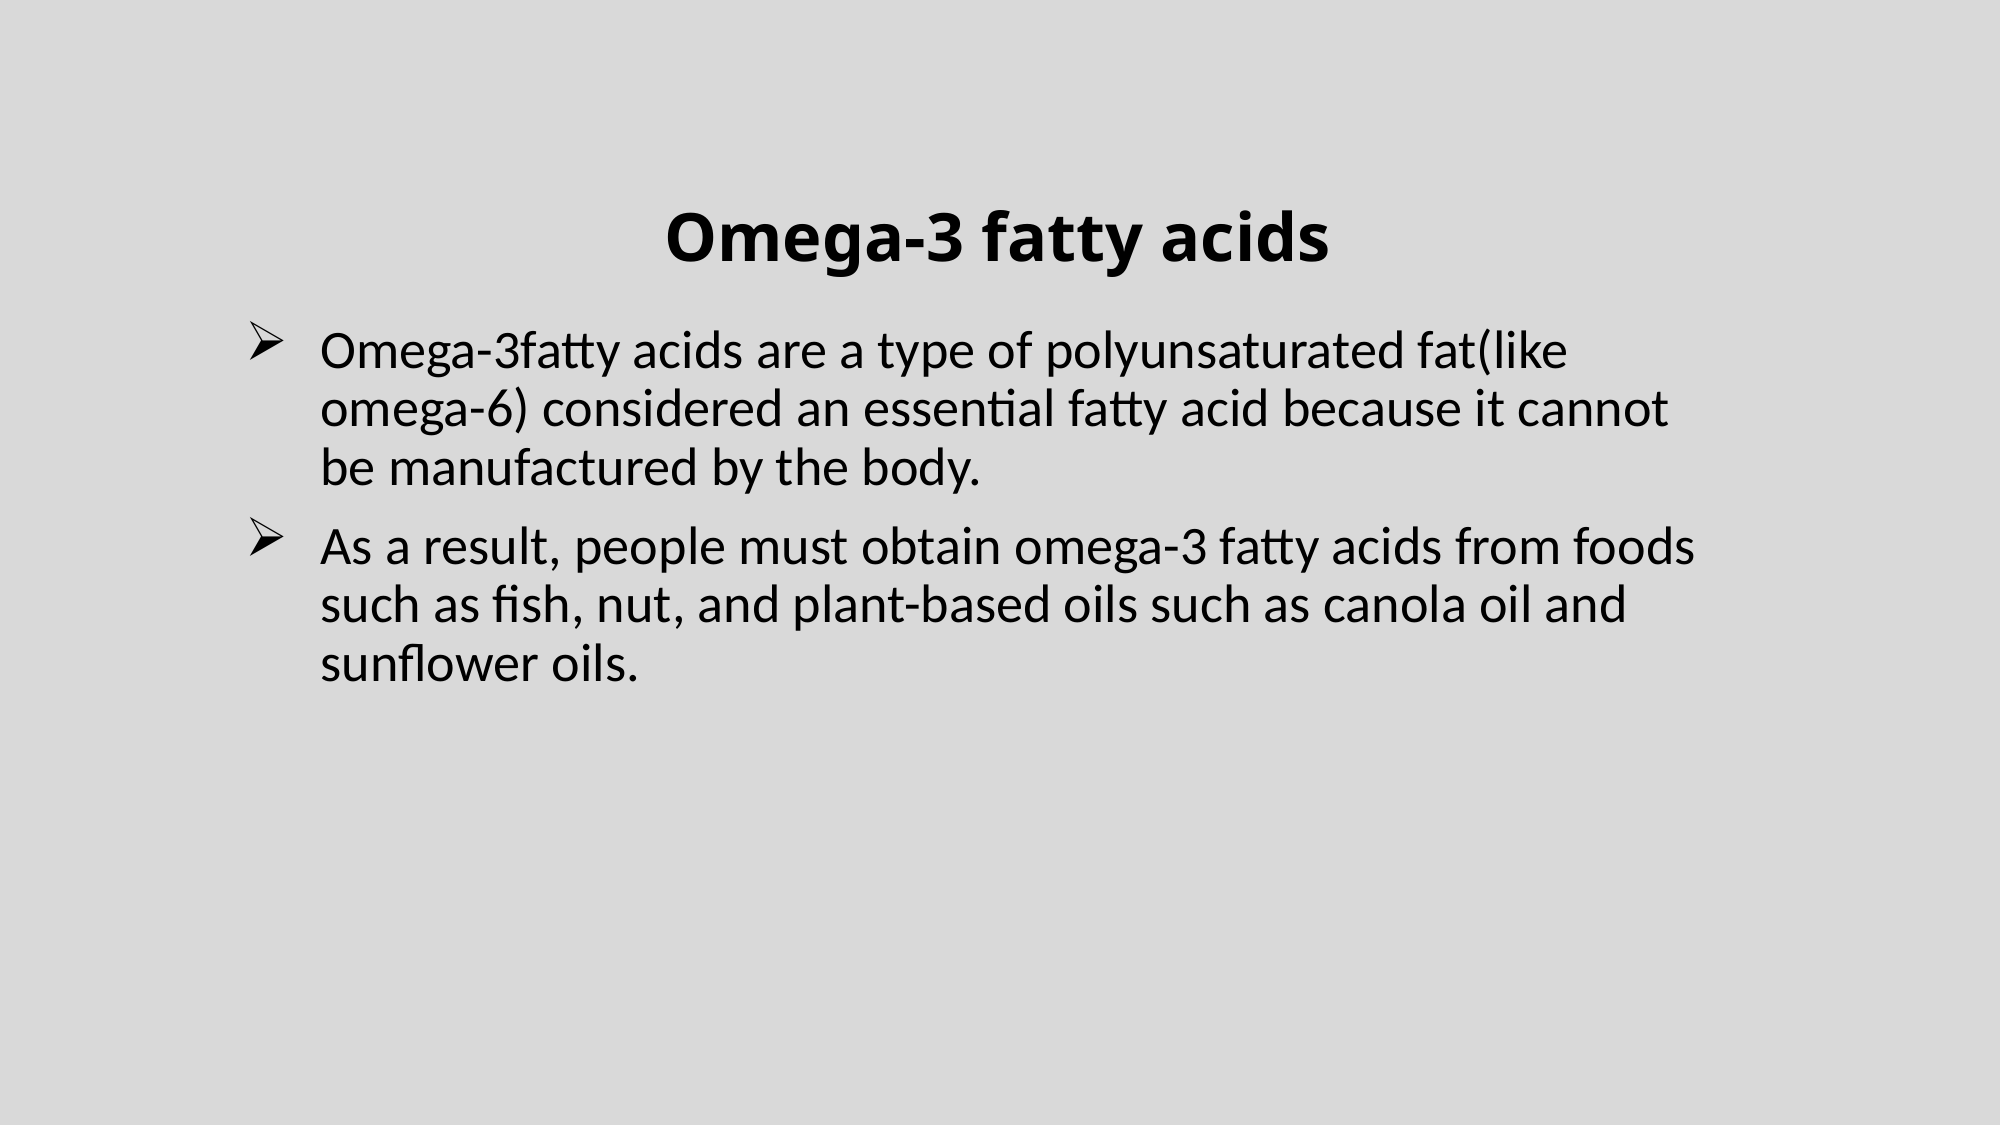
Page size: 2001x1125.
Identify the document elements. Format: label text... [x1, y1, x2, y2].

subtitle Omega-3fatty acids are a type of polyunsaturated fat(like omega-6) considered an essential fatty acid because it cannot be manufactured by the body. As a result, people must obtain omega-3 fatty acids from foods such as fish, nut, and plant-based oils such as canola oil and sunflower oils. [230, 313, 1731, 812]
title Omega-3 fatty acids [256, 84, 1757, 284]
